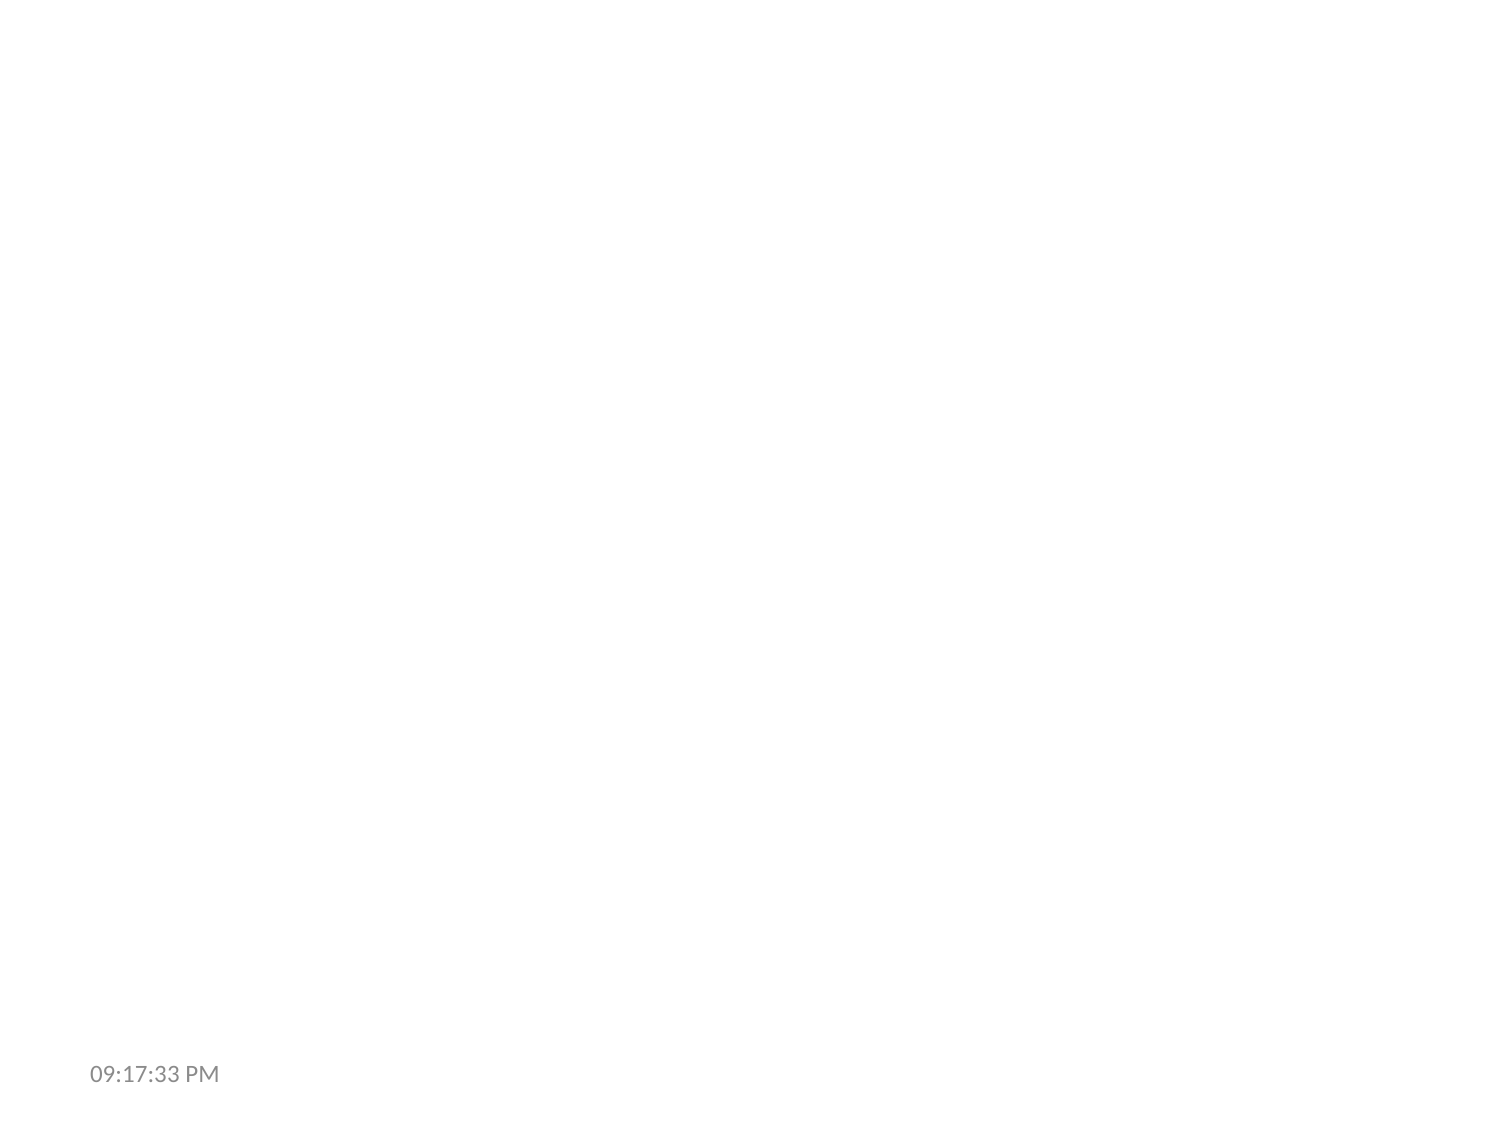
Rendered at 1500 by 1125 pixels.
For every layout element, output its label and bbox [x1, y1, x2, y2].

slide_number [75, 1042, 425, 1103]
